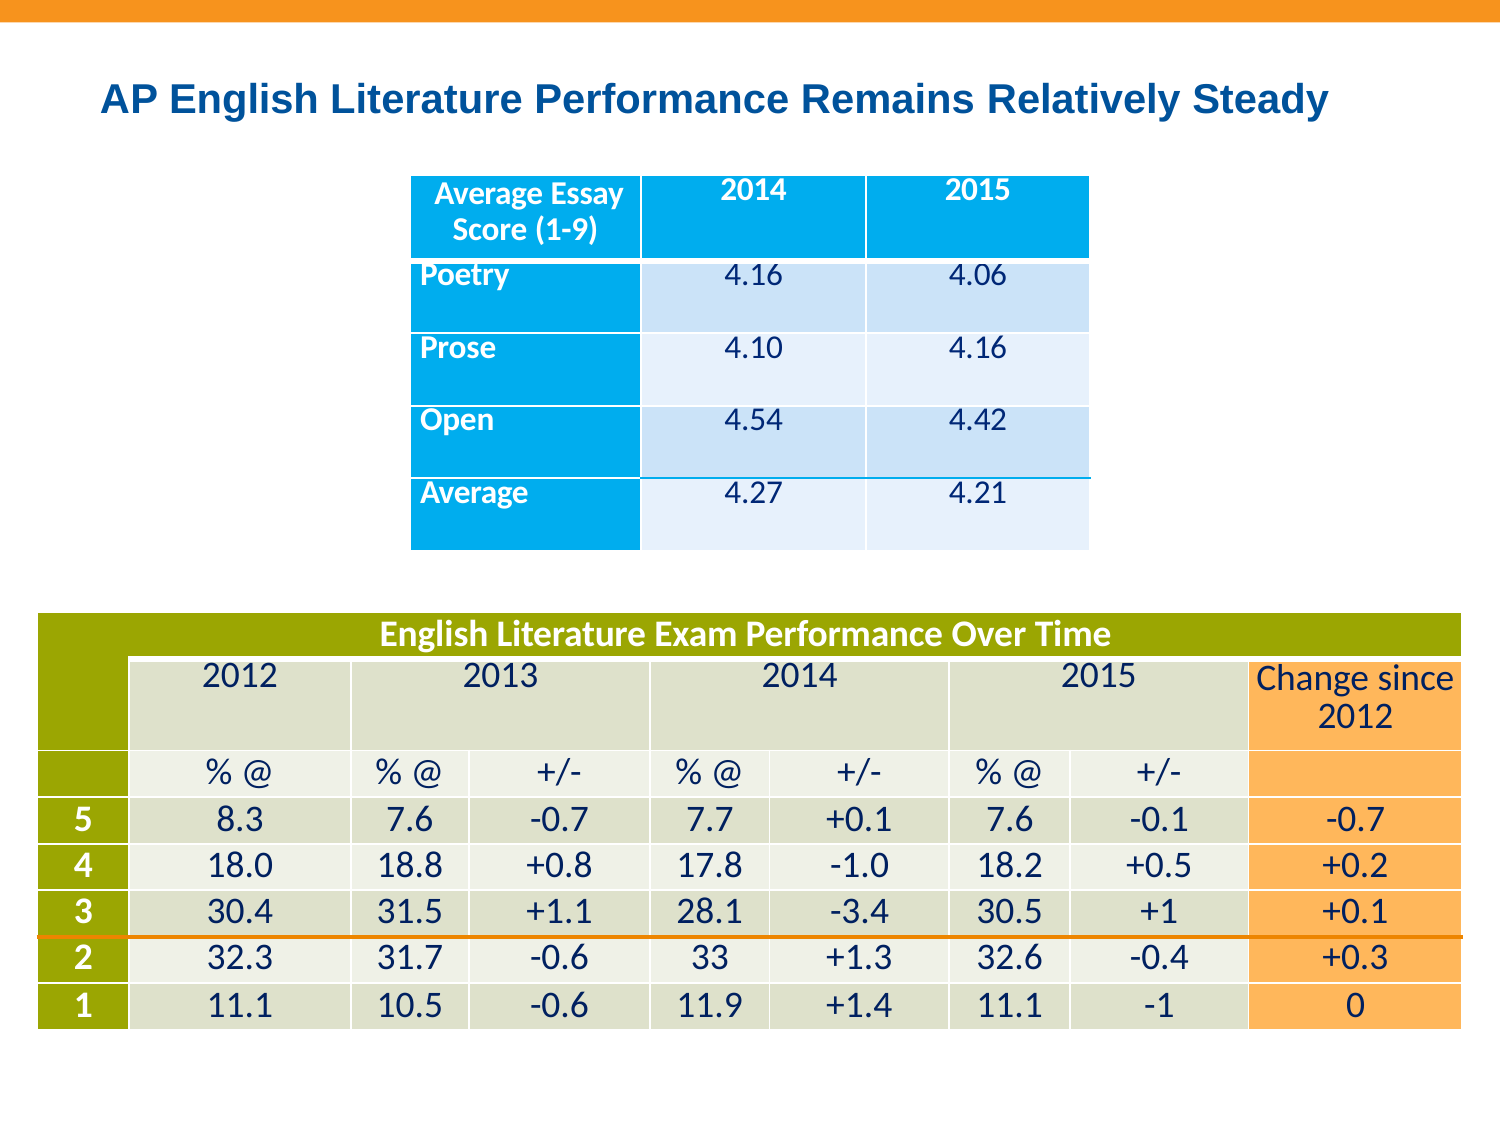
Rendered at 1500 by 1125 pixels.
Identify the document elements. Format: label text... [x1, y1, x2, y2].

table_cell 4.27 [642, 479, 865, 550]
table_cell +0.8 [470, 845, 649, 889]
table_cell 4 [38, 845, 128, 889]
table_cell % @ [130, 751, 350, 796]
table_cell +/- [1071, 751, 1248, 796]
table_cell -3.4 [770, 891, 948, 935]
table_cell 1 [38, 984, 128, 1029]
table_header 2014 [642, 176, 865, 258]
table_cell Open [411, 407, 640, 477]
table_cell 8.3 [130, 798, 350, 843]
table_cell % @ [352, 751, 468, 796]
table_cell Poetry [411, 264, 640, 332]
table_header 2015 [867, 176, 1089, 258]
table_cell -0.6 [470, 939, 649, 982]
table_cell 11.9 [651, 984, 769, 1029]
table_cell [1249, 751, 1461, 796]
table_cell 4.54 [642, 407, 865, 477]
table_cell +0.3 [1249, 939, 1461, 982]
table_cell 2015 [950, 662, 1248, 750]
table_cell 33 [651, 939, 769, 982]
table_cell % @ [950, 751, 1069, 796]
table_cell Prose [411, 334, 640, 405]
table_cell 2 [38, 939, 128, 982]
table_cell 5 [38, 798, 128, 843]
table_cell 7.6 [352, 798, 468, 843]
table_cell 4.10 [642, 334, 865, 405]
table_cell -0.6 [470, 984, 649, 1029]
table_cell +0.1 [770, 798, 948, 843]
table_cell 32.6 [950, 939, 1069, 982]
table_cell [38, 751, 128, 796]
table_cell 32.3 [130, 939, 350, 982]
table_cell 18.2 [950, 845, 1069, 889]
table_cell % @ [651, 751, 769, 796]
table_cell 3 [38, 891, 128, 935]
table_cell 18.8 [352, 845, 468, 889]
table_cell +0.1 [1249, 891, 1461, 935]
table_cell +0.2 [1249, 845, 1461, 889]
table_cell 18.0 [130, 845, 350, 889]
table_cell +/- [470, 751, 649, 796]
table_cell 7.7 [651, 798, 769, 843]
table_cell 4.42 [867, 407, 1089, 477]
table_cell 2012 [130, 662, 350, 750]
table_cell -1 [1071, 984, 1248, 1029]
table_cell 17.8 [651, 845, 769, 889]
table_cell +/- [770, 751, 948, 796]
table_cell Average [411, 479, 640, 550]
table_cell +1.4 [770, 984, 948, 1029]
title AP English Literature Performance Remains Relatively Steady [87, 62, 1413, 260]
table_cell +0.5 [1071, 845, 1248, 889]
table_cell +1.1 [470, 891, 649, 935]
table_cell 0 [1249, 984, 1461, 1029]
table_cell 11.1 [950, 984, 1069, 1029]
table_cell 10.5 [352, 984, 468, 1029]
table_cell 4.21 [867, 479, 1089, 550]
table_cell 2013 [352, 662, 649, 750]
table_cell 4.16 [642, 264, 865, 332]
table_cell -0.4 [1071, 939, 1248, 982]
table_cell -1.0 [770, 845, 948, 889]
table_cell +1.3 [770, 939, 948, 982]
table_cell 4.06 [867, 264, 1089, 332]
table_cell 31.5 [352, 891, 468, 935]
table_cell Change since 2012 [1249, 662, 1461, 750]
table_cell 28.1 [651, 891, 769, 935]
table_cell -0.7 [1249, 798, 1461, 843]
table_cell 11.1 [130, 984, 350, 1029]
table_cell 31.7 [352, 939, 468, 982]
table_cell -0.7 [470, 798, 649, 843]
table_header Average Essay Score (1-9) [411, 176, 640, 258]
table_cell +1 [1071, 891, 1248, 935]
table_cell 4.16 [867, 334, 1089, 405]
table_cell 30.5 [950, 891, 1069, 935]
table_header English Literature Exam Performance Over Time [38, 613, 1461, 659]
table_cell 7.6 [950, 798, 1069, 843]
table_cell -0.1 [1071, 798, 1248, 843]
table_cell 30.4 [130, 891, 350, 935]
table_cell [38, 659, 128, 750]
table_cell 2014 [651, 662, 948, 750]
